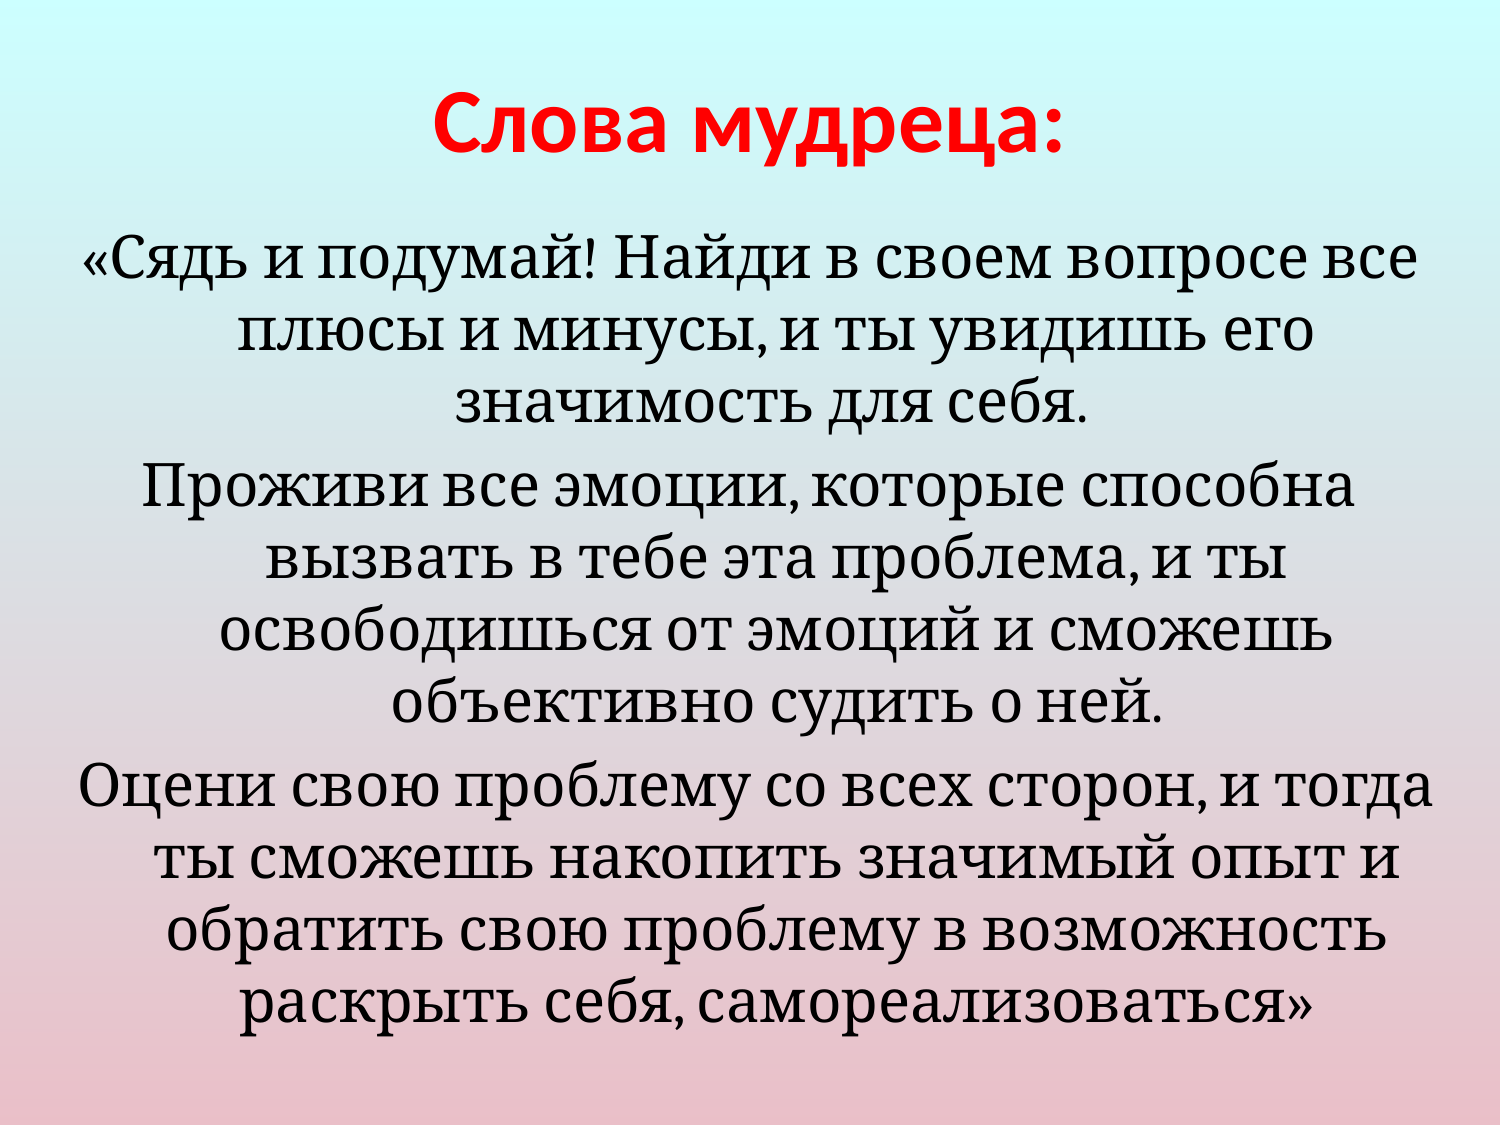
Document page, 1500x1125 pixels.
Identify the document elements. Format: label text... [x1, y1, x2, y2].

title Слова мудреца: [75, 45, 1425, 188]
list «Сядь и подумай! Найди в своем вопросе все плюсы и минусы, и ты увидишь его значимость для себя. Проживи все эмоции, которые способна вызвать в тебе эта проблема, и ты освободишься от эмоций и сможешь объективно судить о ней. Оцени свою проблему со всех сторон, и тогда ты сможешь накопить значимый опыт и обратить свою проблему в возможность раскрыть себя, самореализоваться» [46, 210, 1454, 1090]
